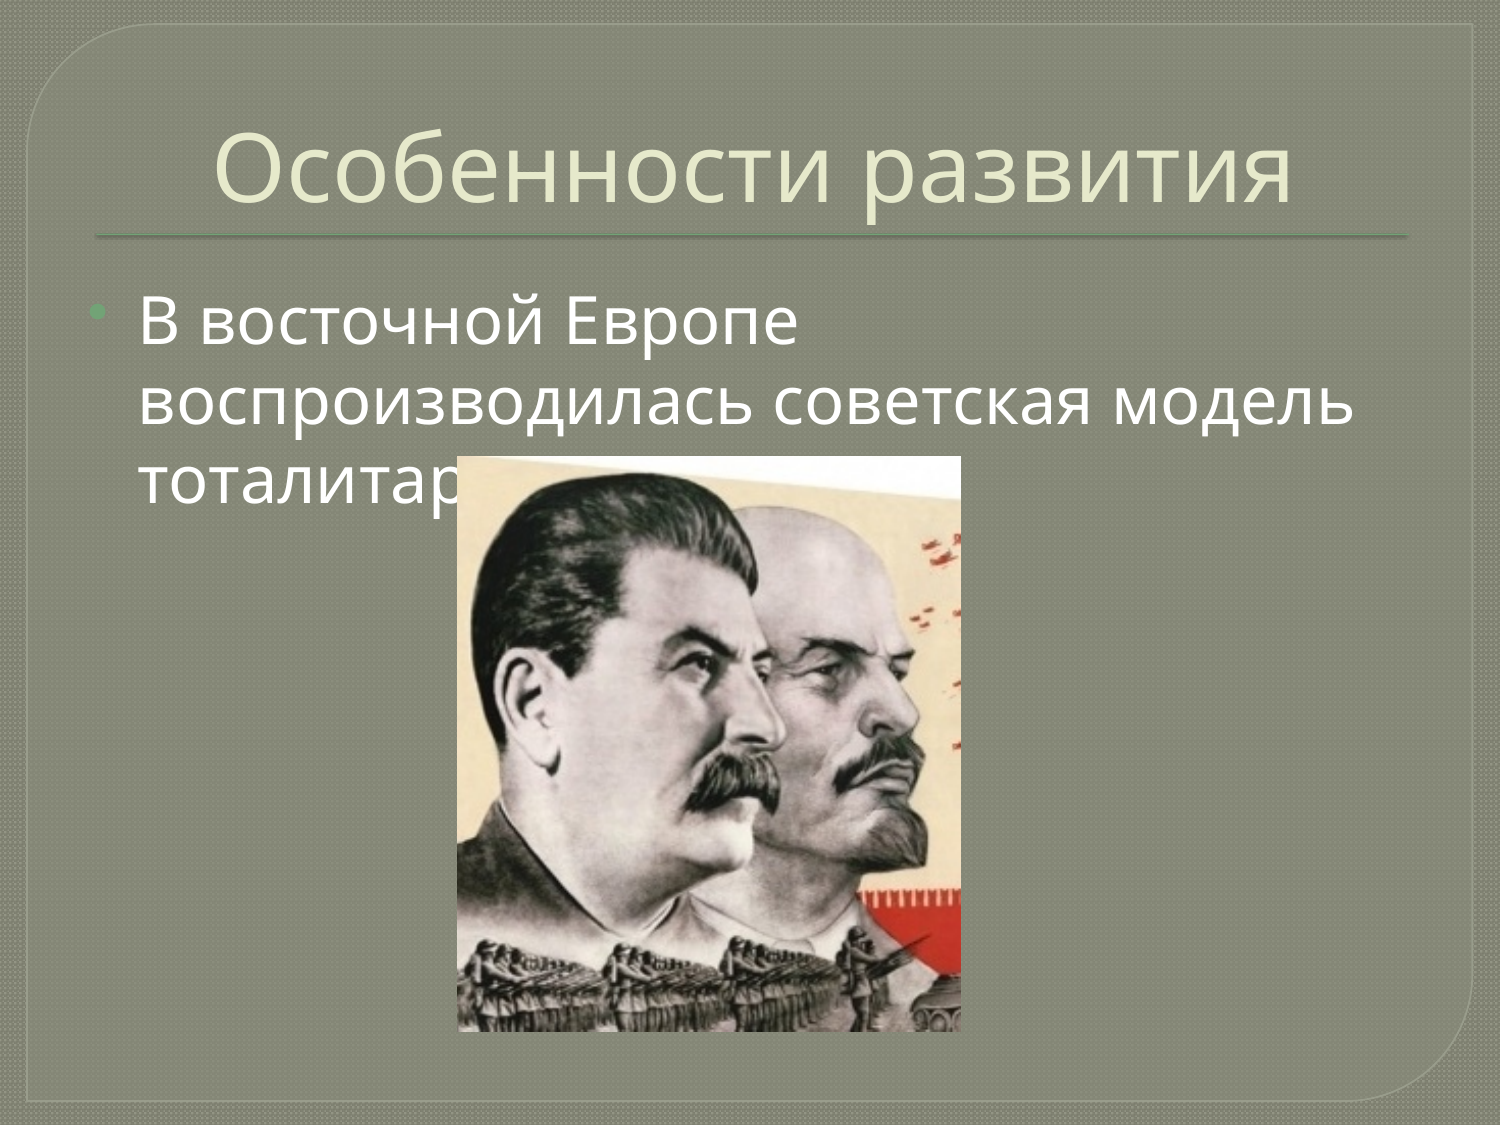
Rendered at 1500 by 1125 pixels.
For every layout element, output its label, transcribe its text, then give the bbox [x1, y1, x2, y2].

picture [456, 456, 961, 1032]
list В восточной Европе воспроизводилась советская модель тоталитарного режима © Загребина А.К. 22Н. ГБОУ СПО СО «СОПК», Екатеринбург,2013 [75, 270, 1425, 1125]
title Особенности развития [75, 41, 1425, 230]
